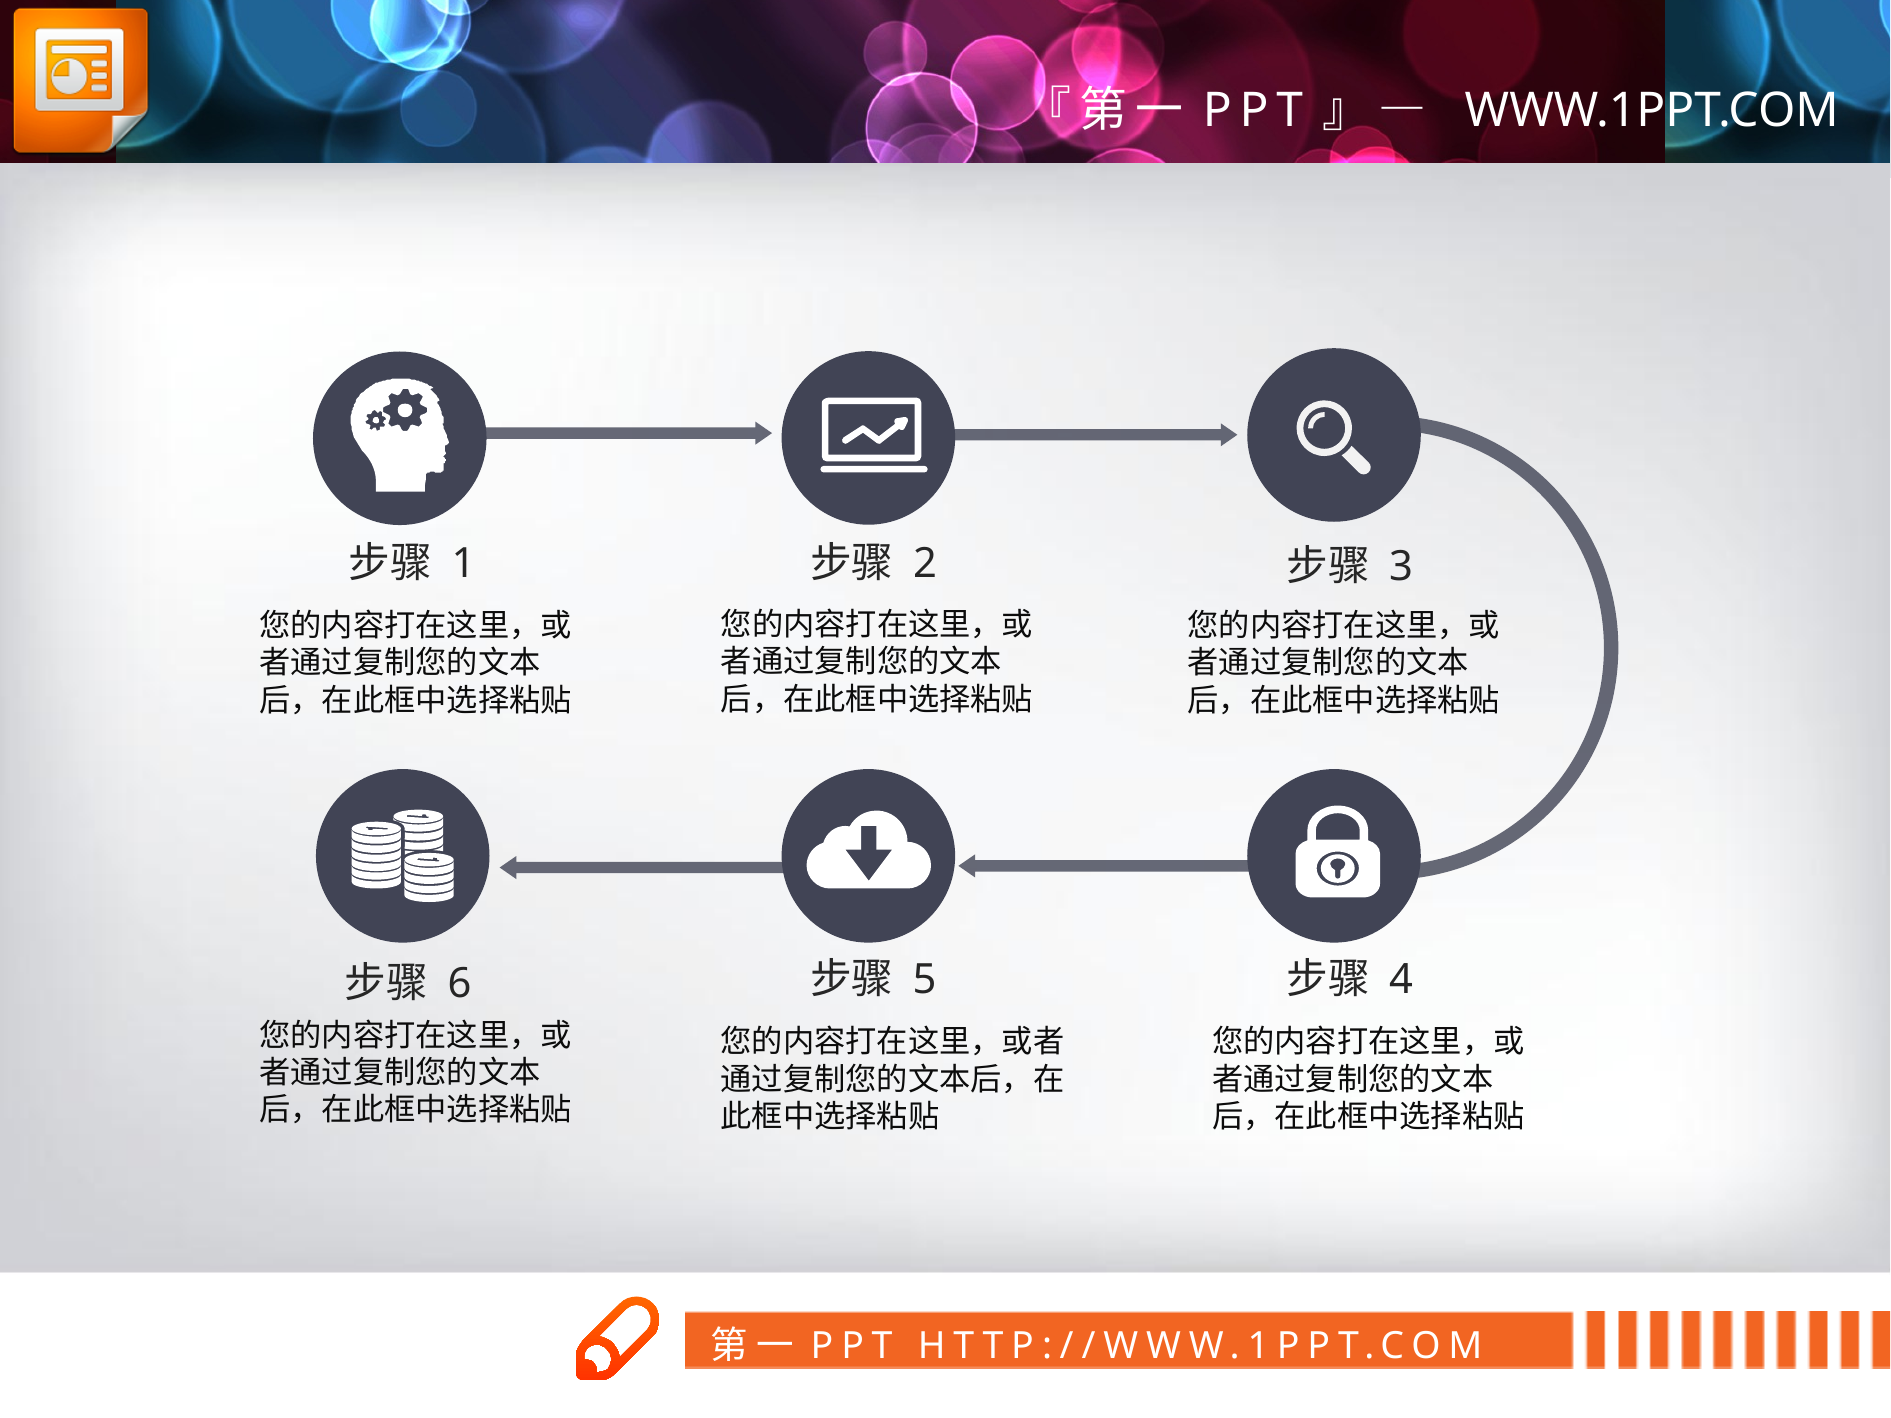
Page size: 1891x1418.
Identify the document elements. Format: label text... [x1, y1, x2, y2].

text_box [1427, 419, 1619, 877]
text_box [781, 350, 956, 525]
text_box [492, 421, 773, 445]
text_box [781, 768, 956, 943]
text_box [312, 351, 487, 526]
text_box 您的内容打在这里，或者通过复制您的文本后，在此框中选择粘贴 [1168, 595, 1536, 727]
text_box 您的内容打在这里，或者通过复制您的文本后，在此框中选择粘贴 [240, 1005, 598, 1137]
text_box 步骤 1 [330, 526, 553, 595]
text_box 您的内容打在这里，或者通过复制您的文本后，在此框中选择粘贴 [1193, 1012, 1566, 1144]
text_box [961, 423, 1238, 447]
text_box [961, 854, 1241, 878]
text_box 步骤 6 [325, 945, 549, 1005]
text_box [1246, 768, 1422, 943]
text_box 步骤 5 [791, 942, 1015, 1012]
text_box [1246, 347, 1422, 522]
text_box 步骤 4 [1267, 942, 1491, 1012]
text_box 步骤 3 [1267, 529, 1491, 595]
text_box 您的内容打在这里，或者通过复制您的文本后，在此框中选择粘贴 [701, 1012, 1092, 1144]
picture [685, 1311, 1891, 1369]
text_box 您的内容打在这里，或者通过复制您的文本后，在此框中选择粘贴 [240, 595, 613, 727]
text_box 步骤 2 [791, 526, 1015, 594]
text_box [315, 768, 490, 943]
text_box 您的内容打在这里，或者通过复制您的文本后，在此框中选择粘贴 [701, 594, 1060, 727]
picture [0, 0, 1891, 1275]
text_box [499, 856, 776, 880]
